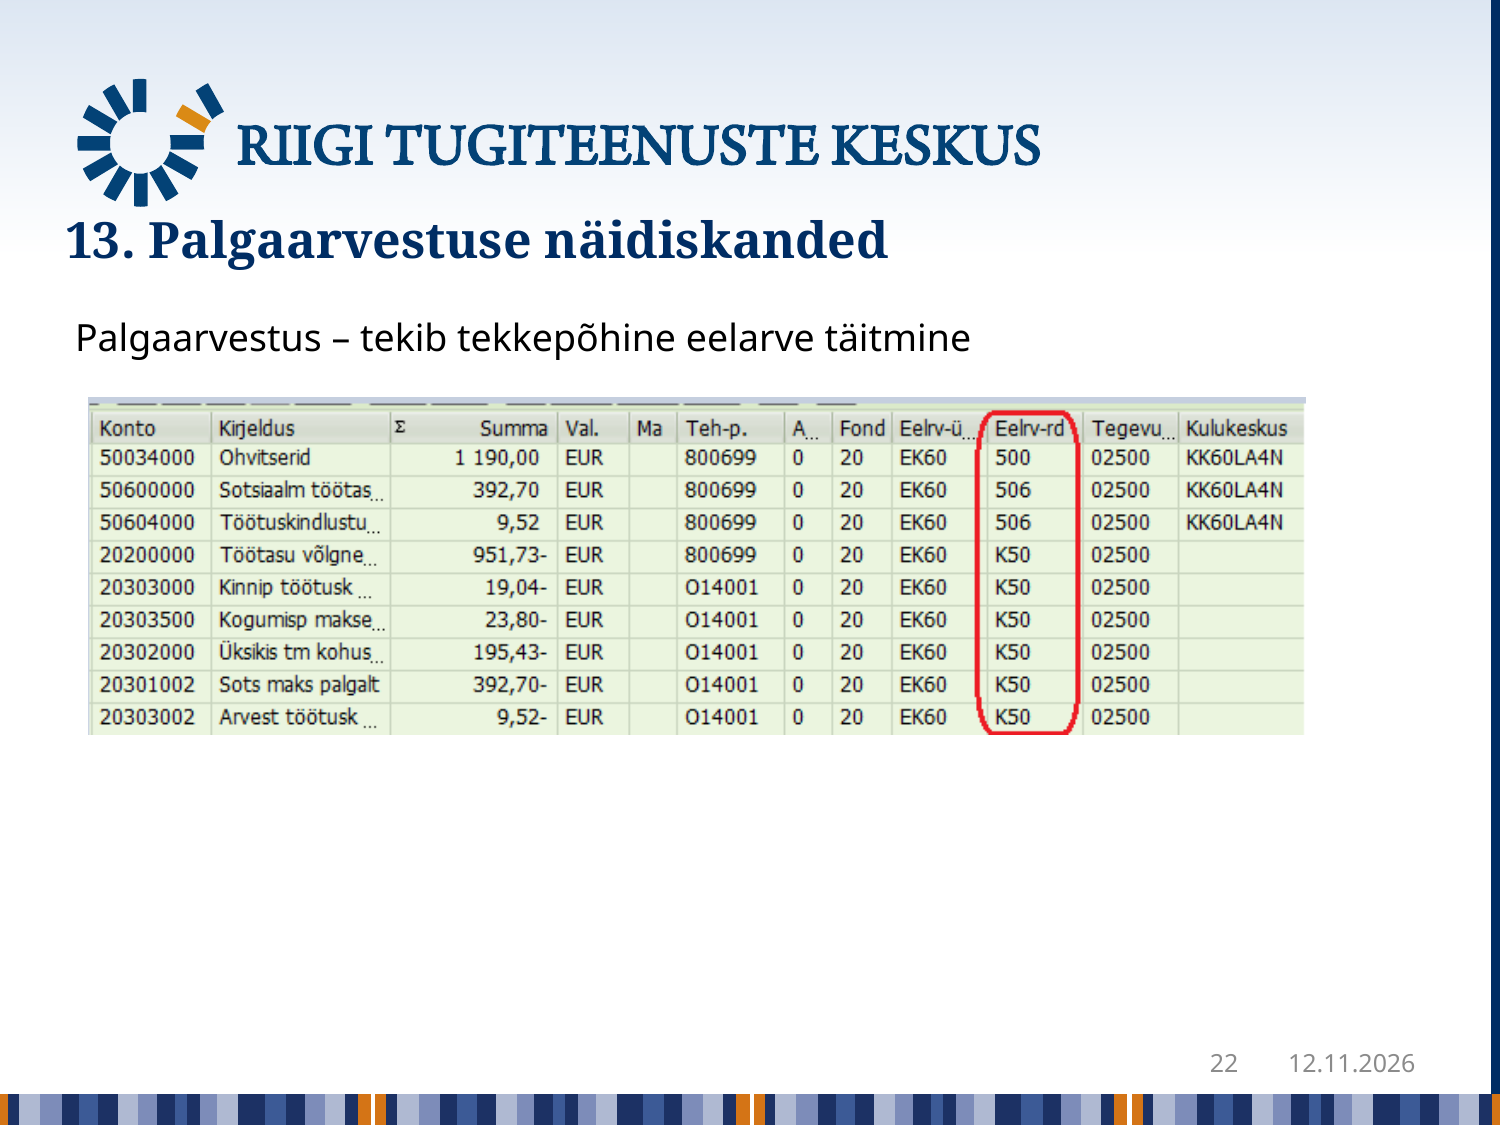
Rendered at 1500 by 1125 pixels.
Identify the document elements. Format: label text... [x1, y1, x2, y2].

slide_number 22 [1139, 1035, 1254, 1095]
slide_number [1269, 1035, 1431, 1095]
picture [88, 396, 1306, 735]
list Palgaarvestus – tekib tekkepõhine eelarve täitmine [75, 314, 1425, 1012]
title 13. Palgaarvestuse näidiskanded [64, 208, 1415, 290]
